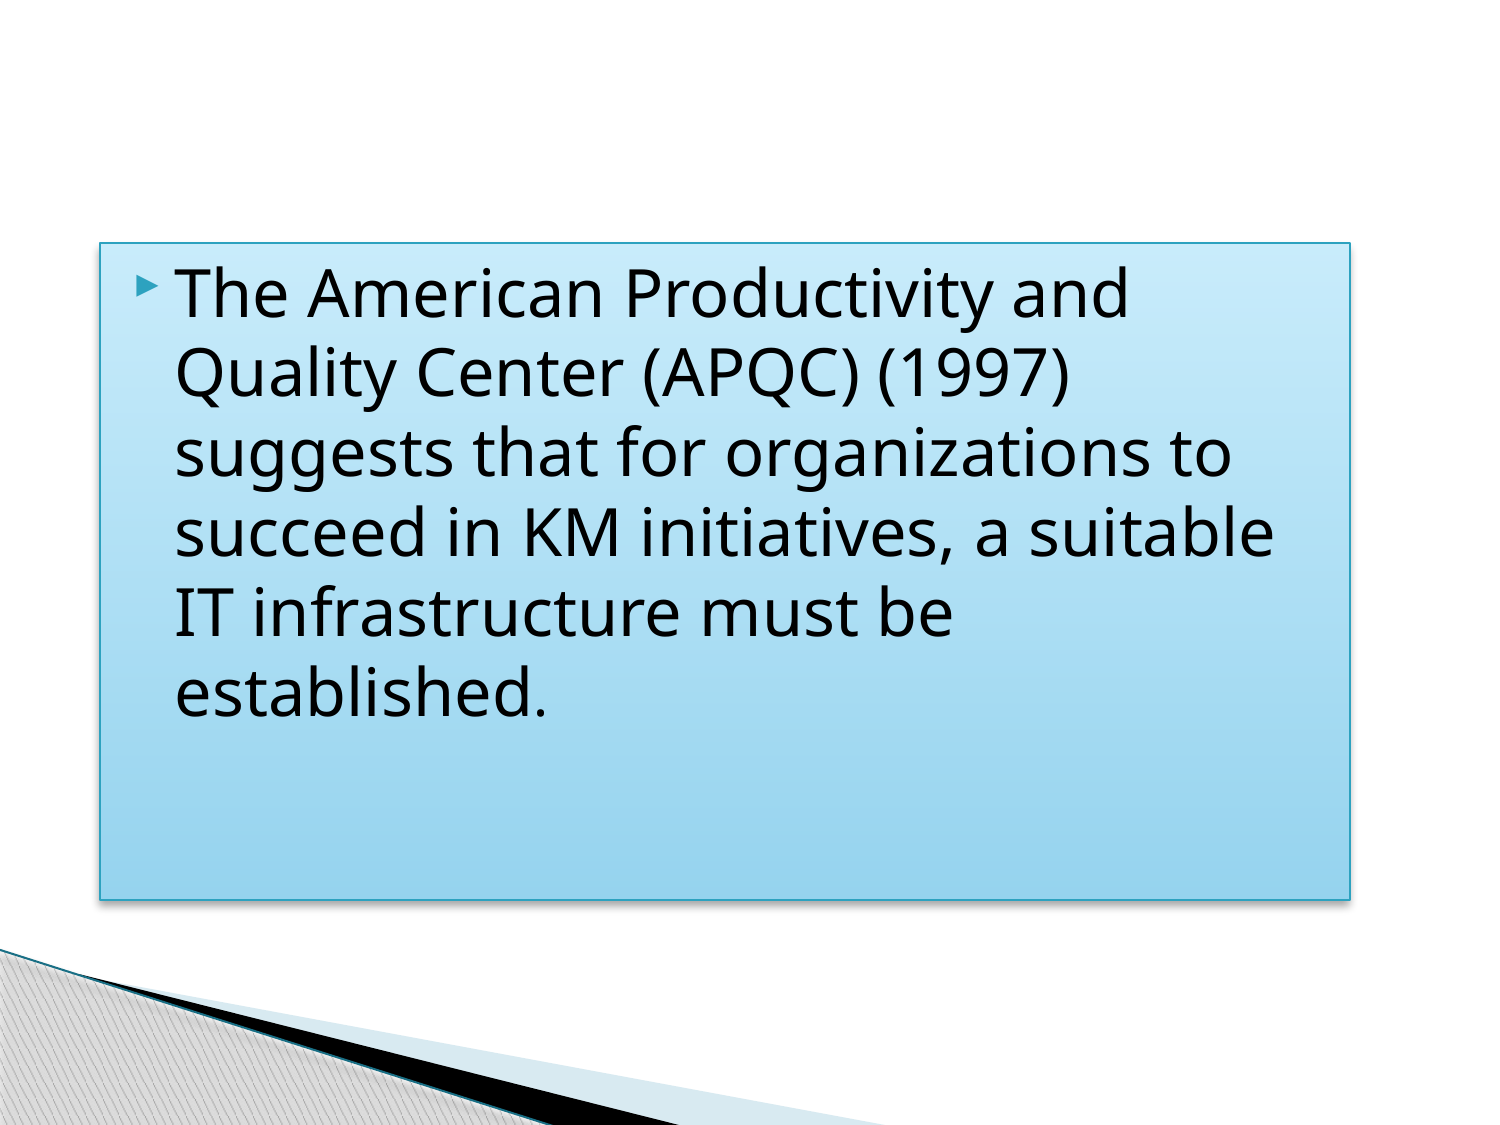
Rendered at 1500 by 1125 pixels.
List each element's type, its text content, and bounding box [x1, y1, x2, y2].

list The American Productivity and Quality Center (APQC) (1997) suggests that for organizations to succeed in KM initiatives, a suitable IT infrastructure must be established. [99, 242, 1351, 901]
